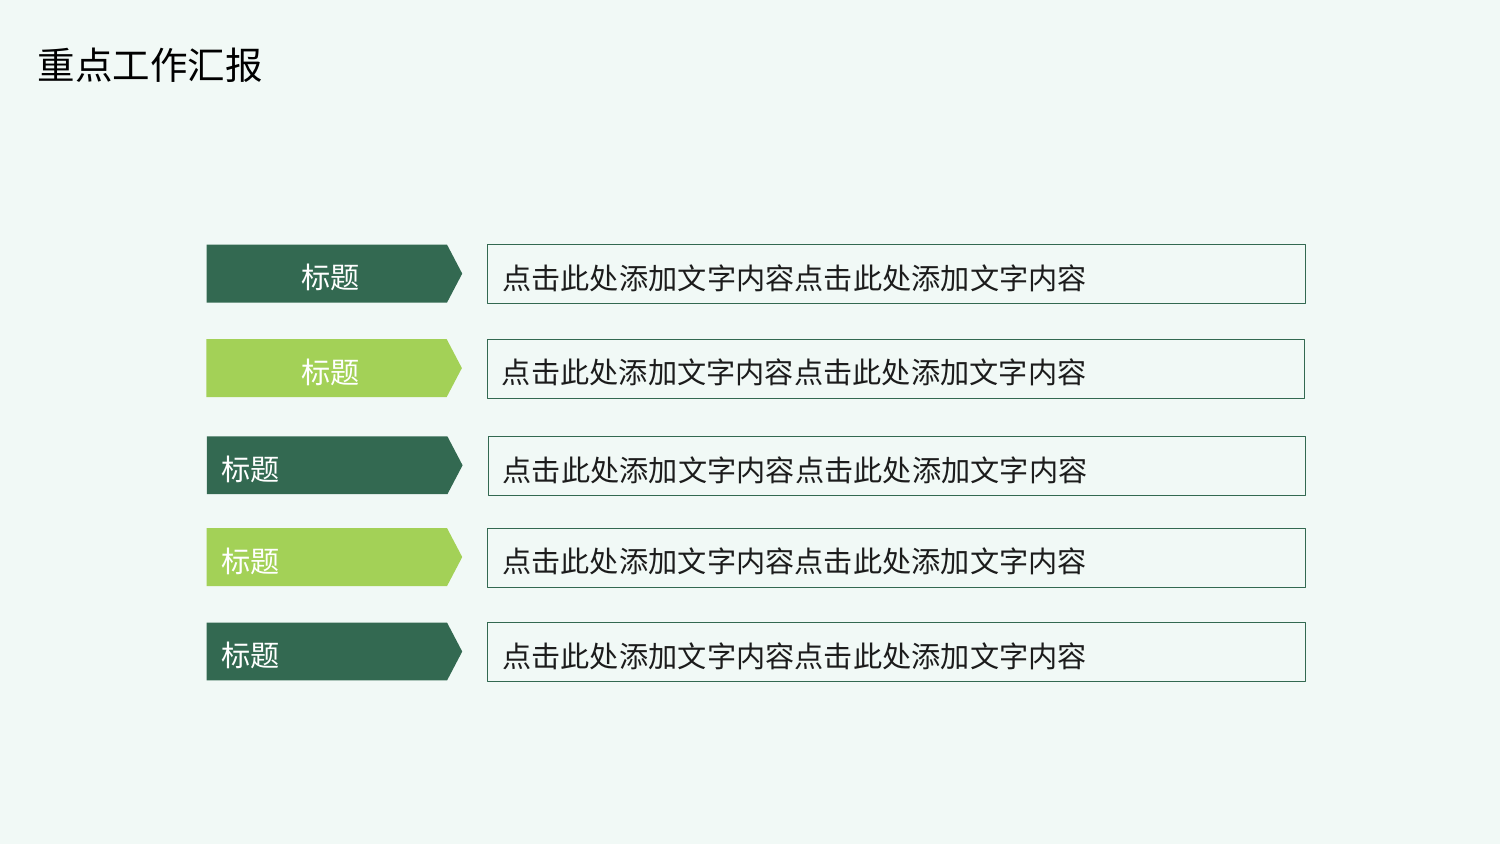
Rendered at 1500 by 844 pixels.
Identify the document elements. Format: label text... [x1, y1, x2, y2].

text_box 标题 [206, 528, 463, 587]
text_box 标题 [206, 436, 463, 495]
text_box 标题 [206, 622, 463, 681]
text_box 点击此处添加文字内容点击此处添加文字内容 [487, 339, 1305, 399]
text_box 点击此处添加文字内容点击此处添加文字内容 [487, 244, 1305, 304]
text_box 点击此处添加文字内容点击此处添加文字内容 [487, 436, 1306, 496]
text_box 标题 [206, 339, 462, 398]
text_box 标题 [206, 244, 463, 303]
text_box 点击此处添加文字内容点击此处添加文字内容 [487, 622, 1305, 682]
text_box 点击此处添加文字内容点击此处添加文字内容 [487, 528, 1305, 588]
